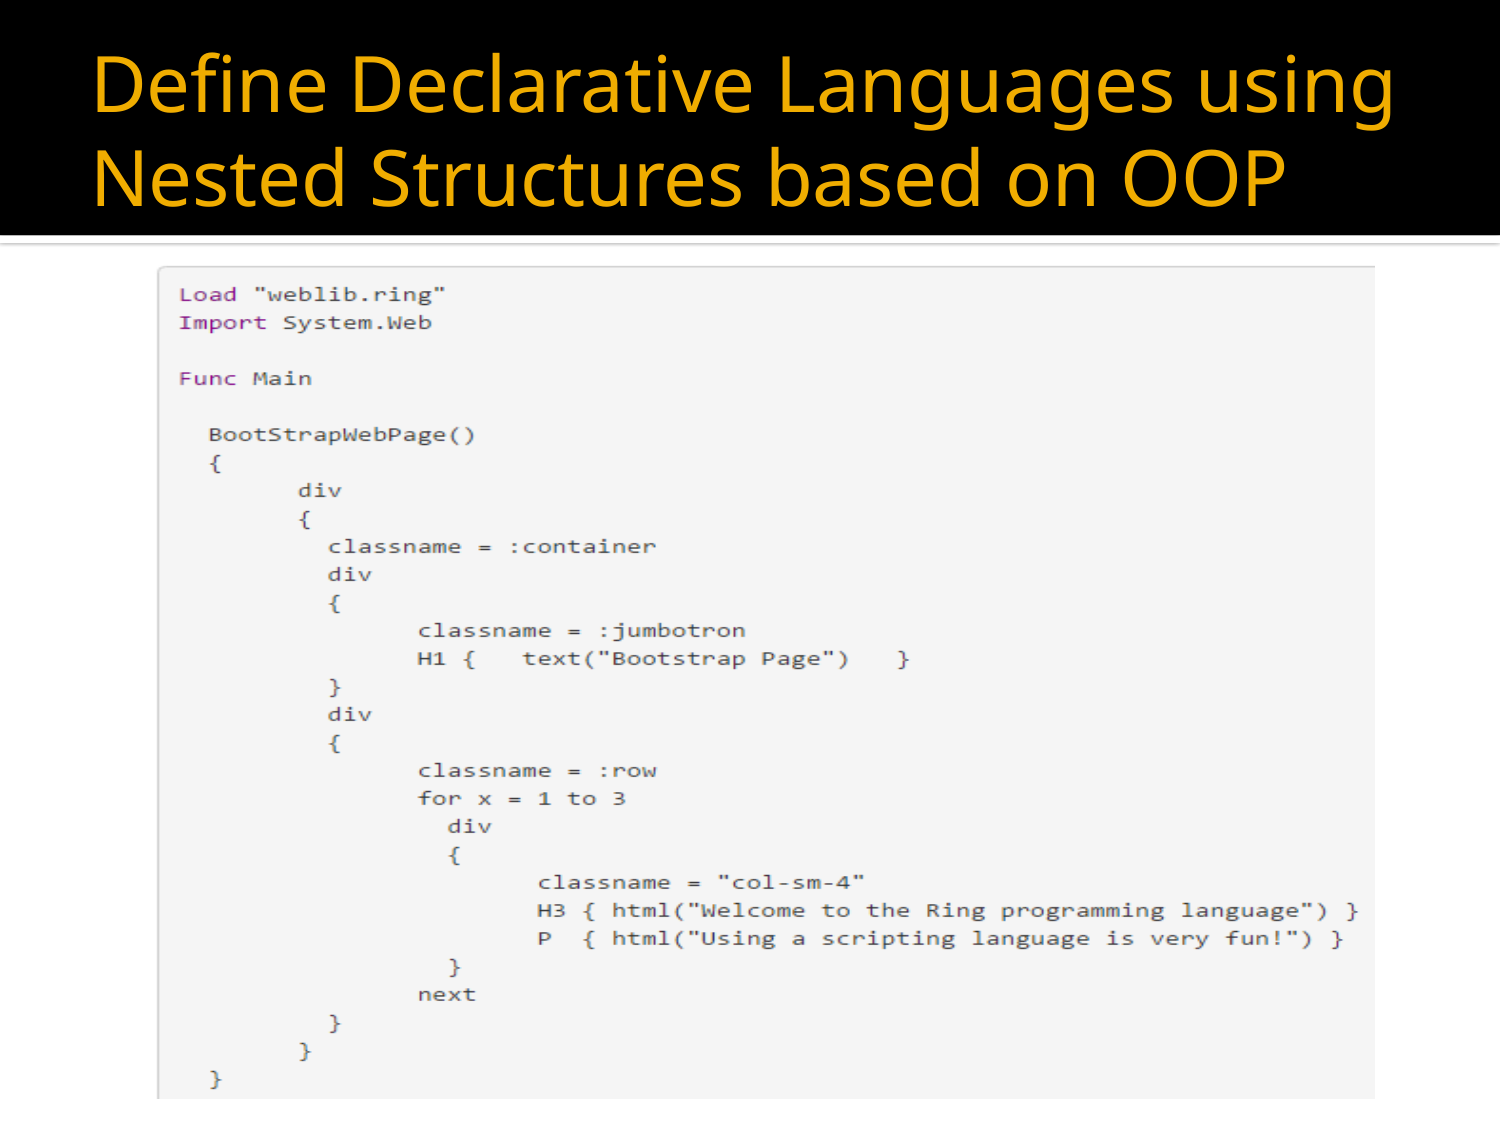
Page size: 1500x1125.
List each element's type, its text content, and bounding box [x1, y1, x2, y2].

title Define Declarative Languages using Nested Structures based on OOP [75, 25, 1425, 231]
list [149, 262, 1375, 1099]
